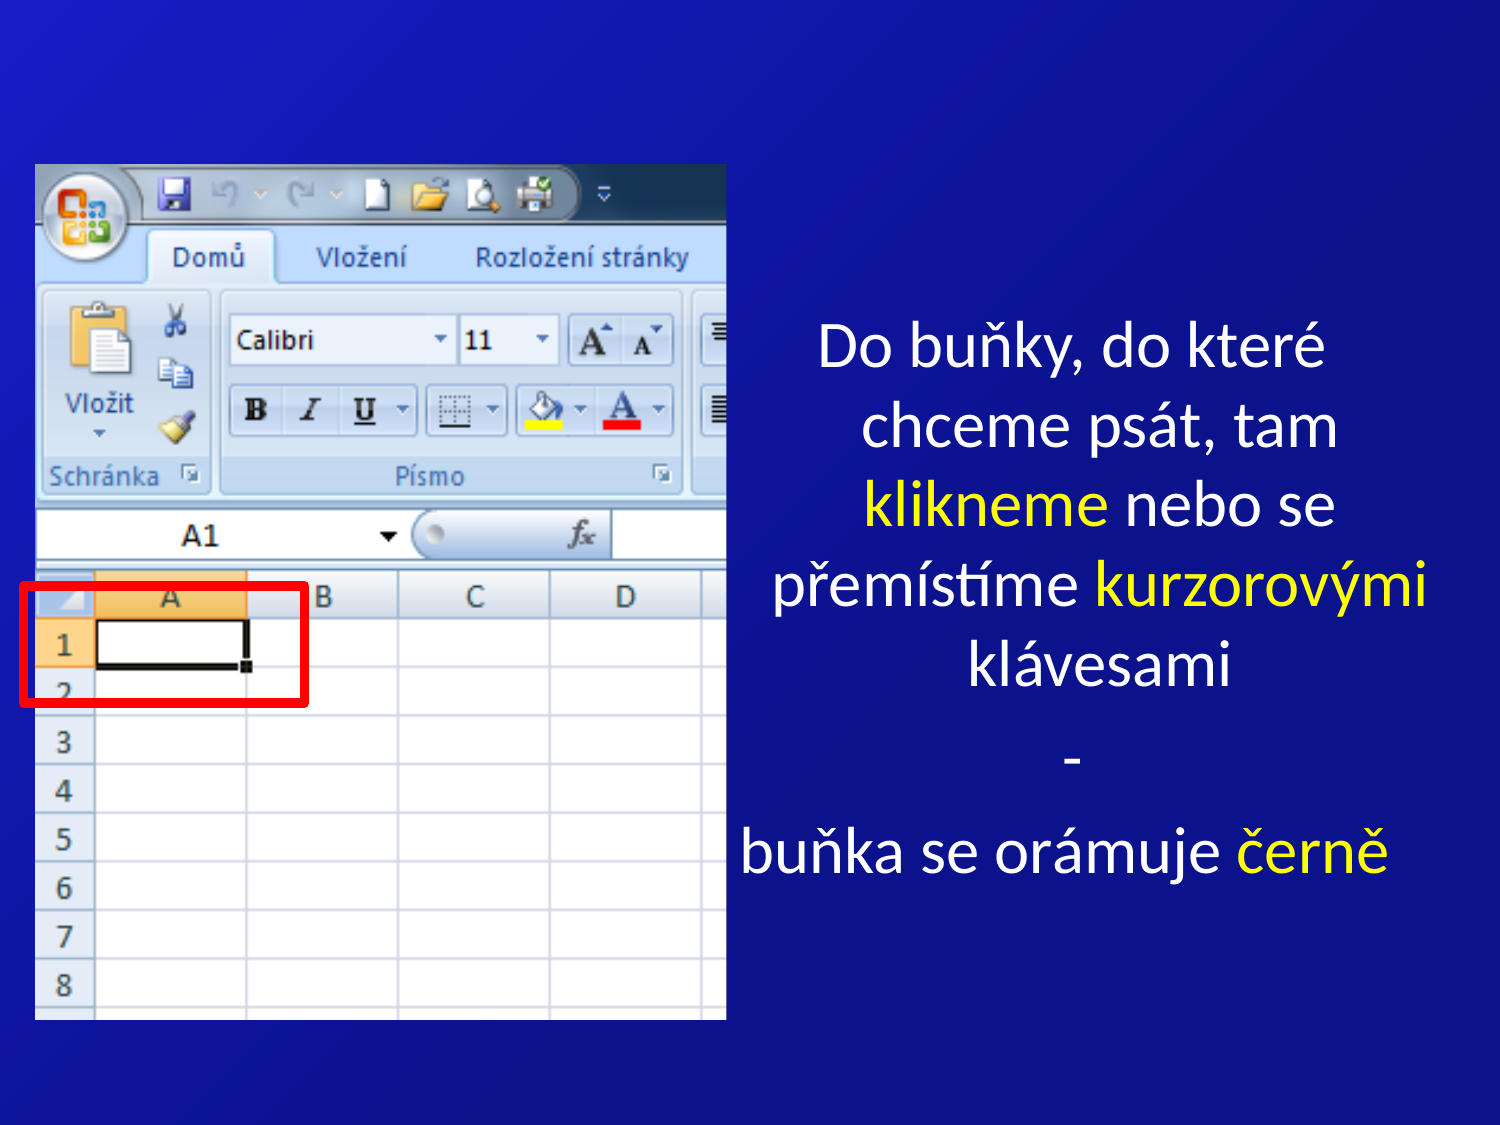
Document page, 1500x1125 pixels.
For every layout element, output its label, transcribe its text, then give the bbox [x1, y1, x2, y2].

text_box Do buňky, do které chceme psát, tam klikneme nebo se přemístíme kurzorovými klávesami - buňka se orámuje černě [731, 292, 1454, 973]
text_box [21, 584, 29, 705]
picture [34, 163, 727, 1020]
